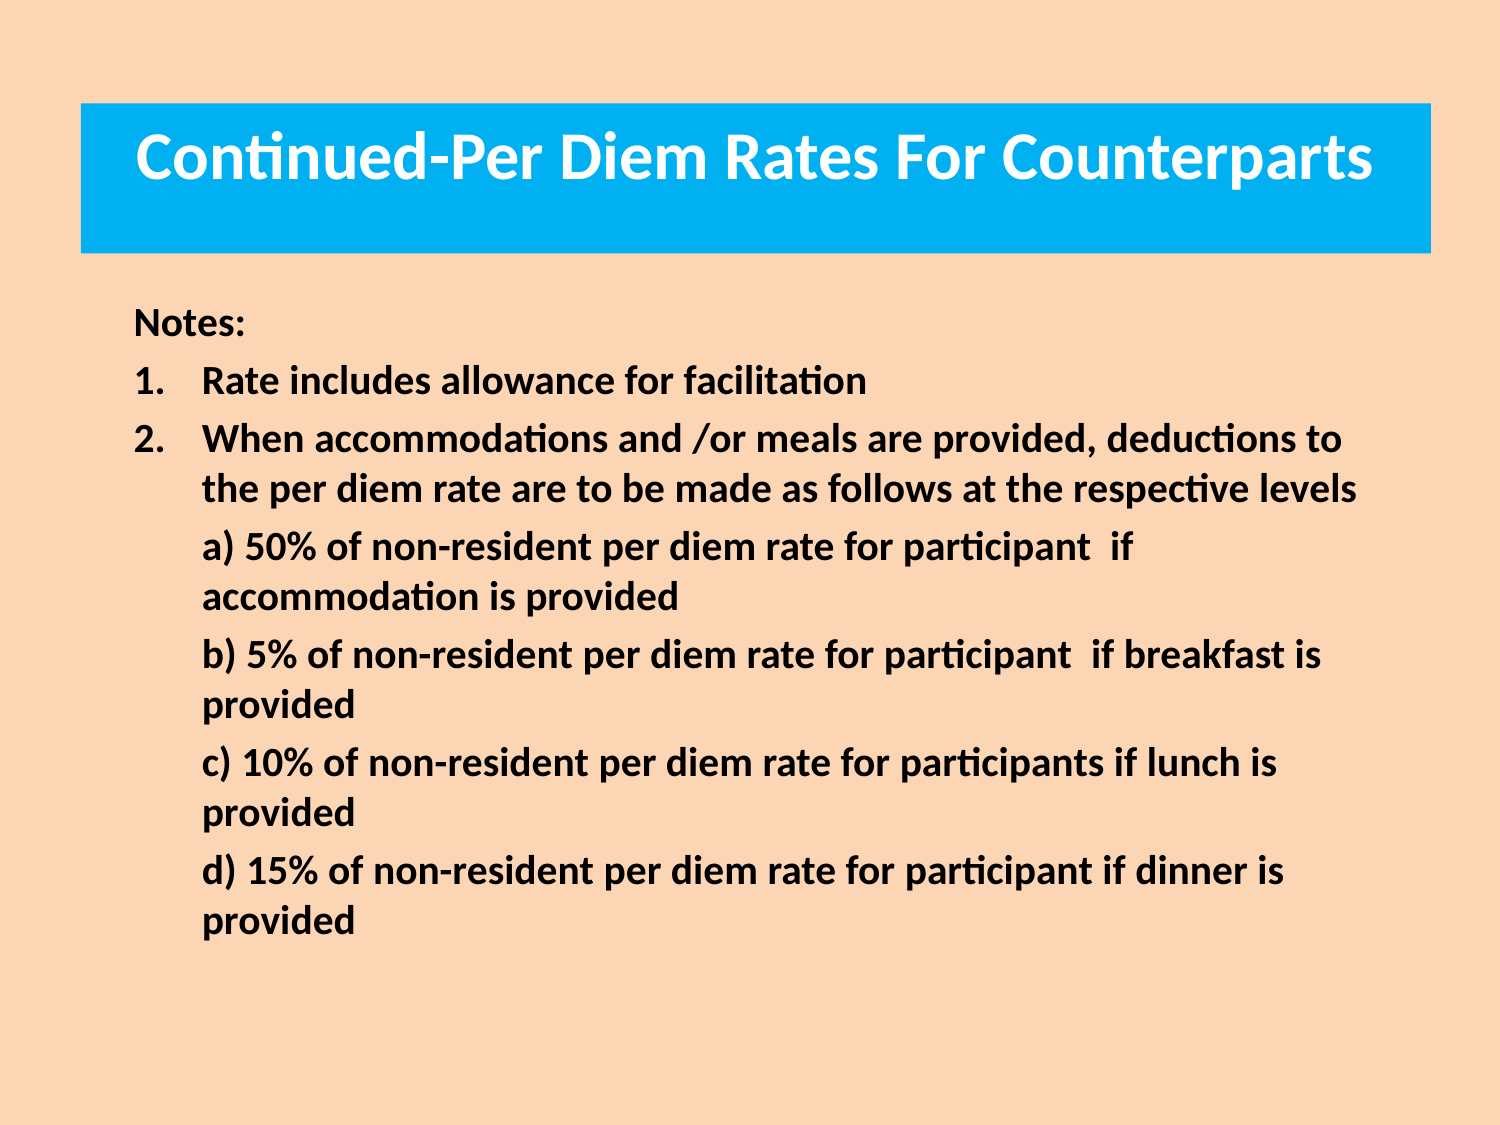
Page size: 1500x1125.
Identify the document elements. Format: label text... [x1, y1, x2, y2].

list Notes: Rate includes allowance for facilitation When accommodations and /or meals are provided, deductions to the per diem rate are to be made as follows at the respective levels a) 50% of non-resident per diem rate for participant if accommodation is provided b) 5% of non-resident per diem rate for participant if breakfast is provided c) 10% of non-resident per diem rate for participants if lunch is provided d) 15% of non-resident per diem rate for participant if dinner is provided [118, 287, 1394, 963]
text_box Continued-Per Diem Rates For Counterparts [80, 103, 1431, 254]
